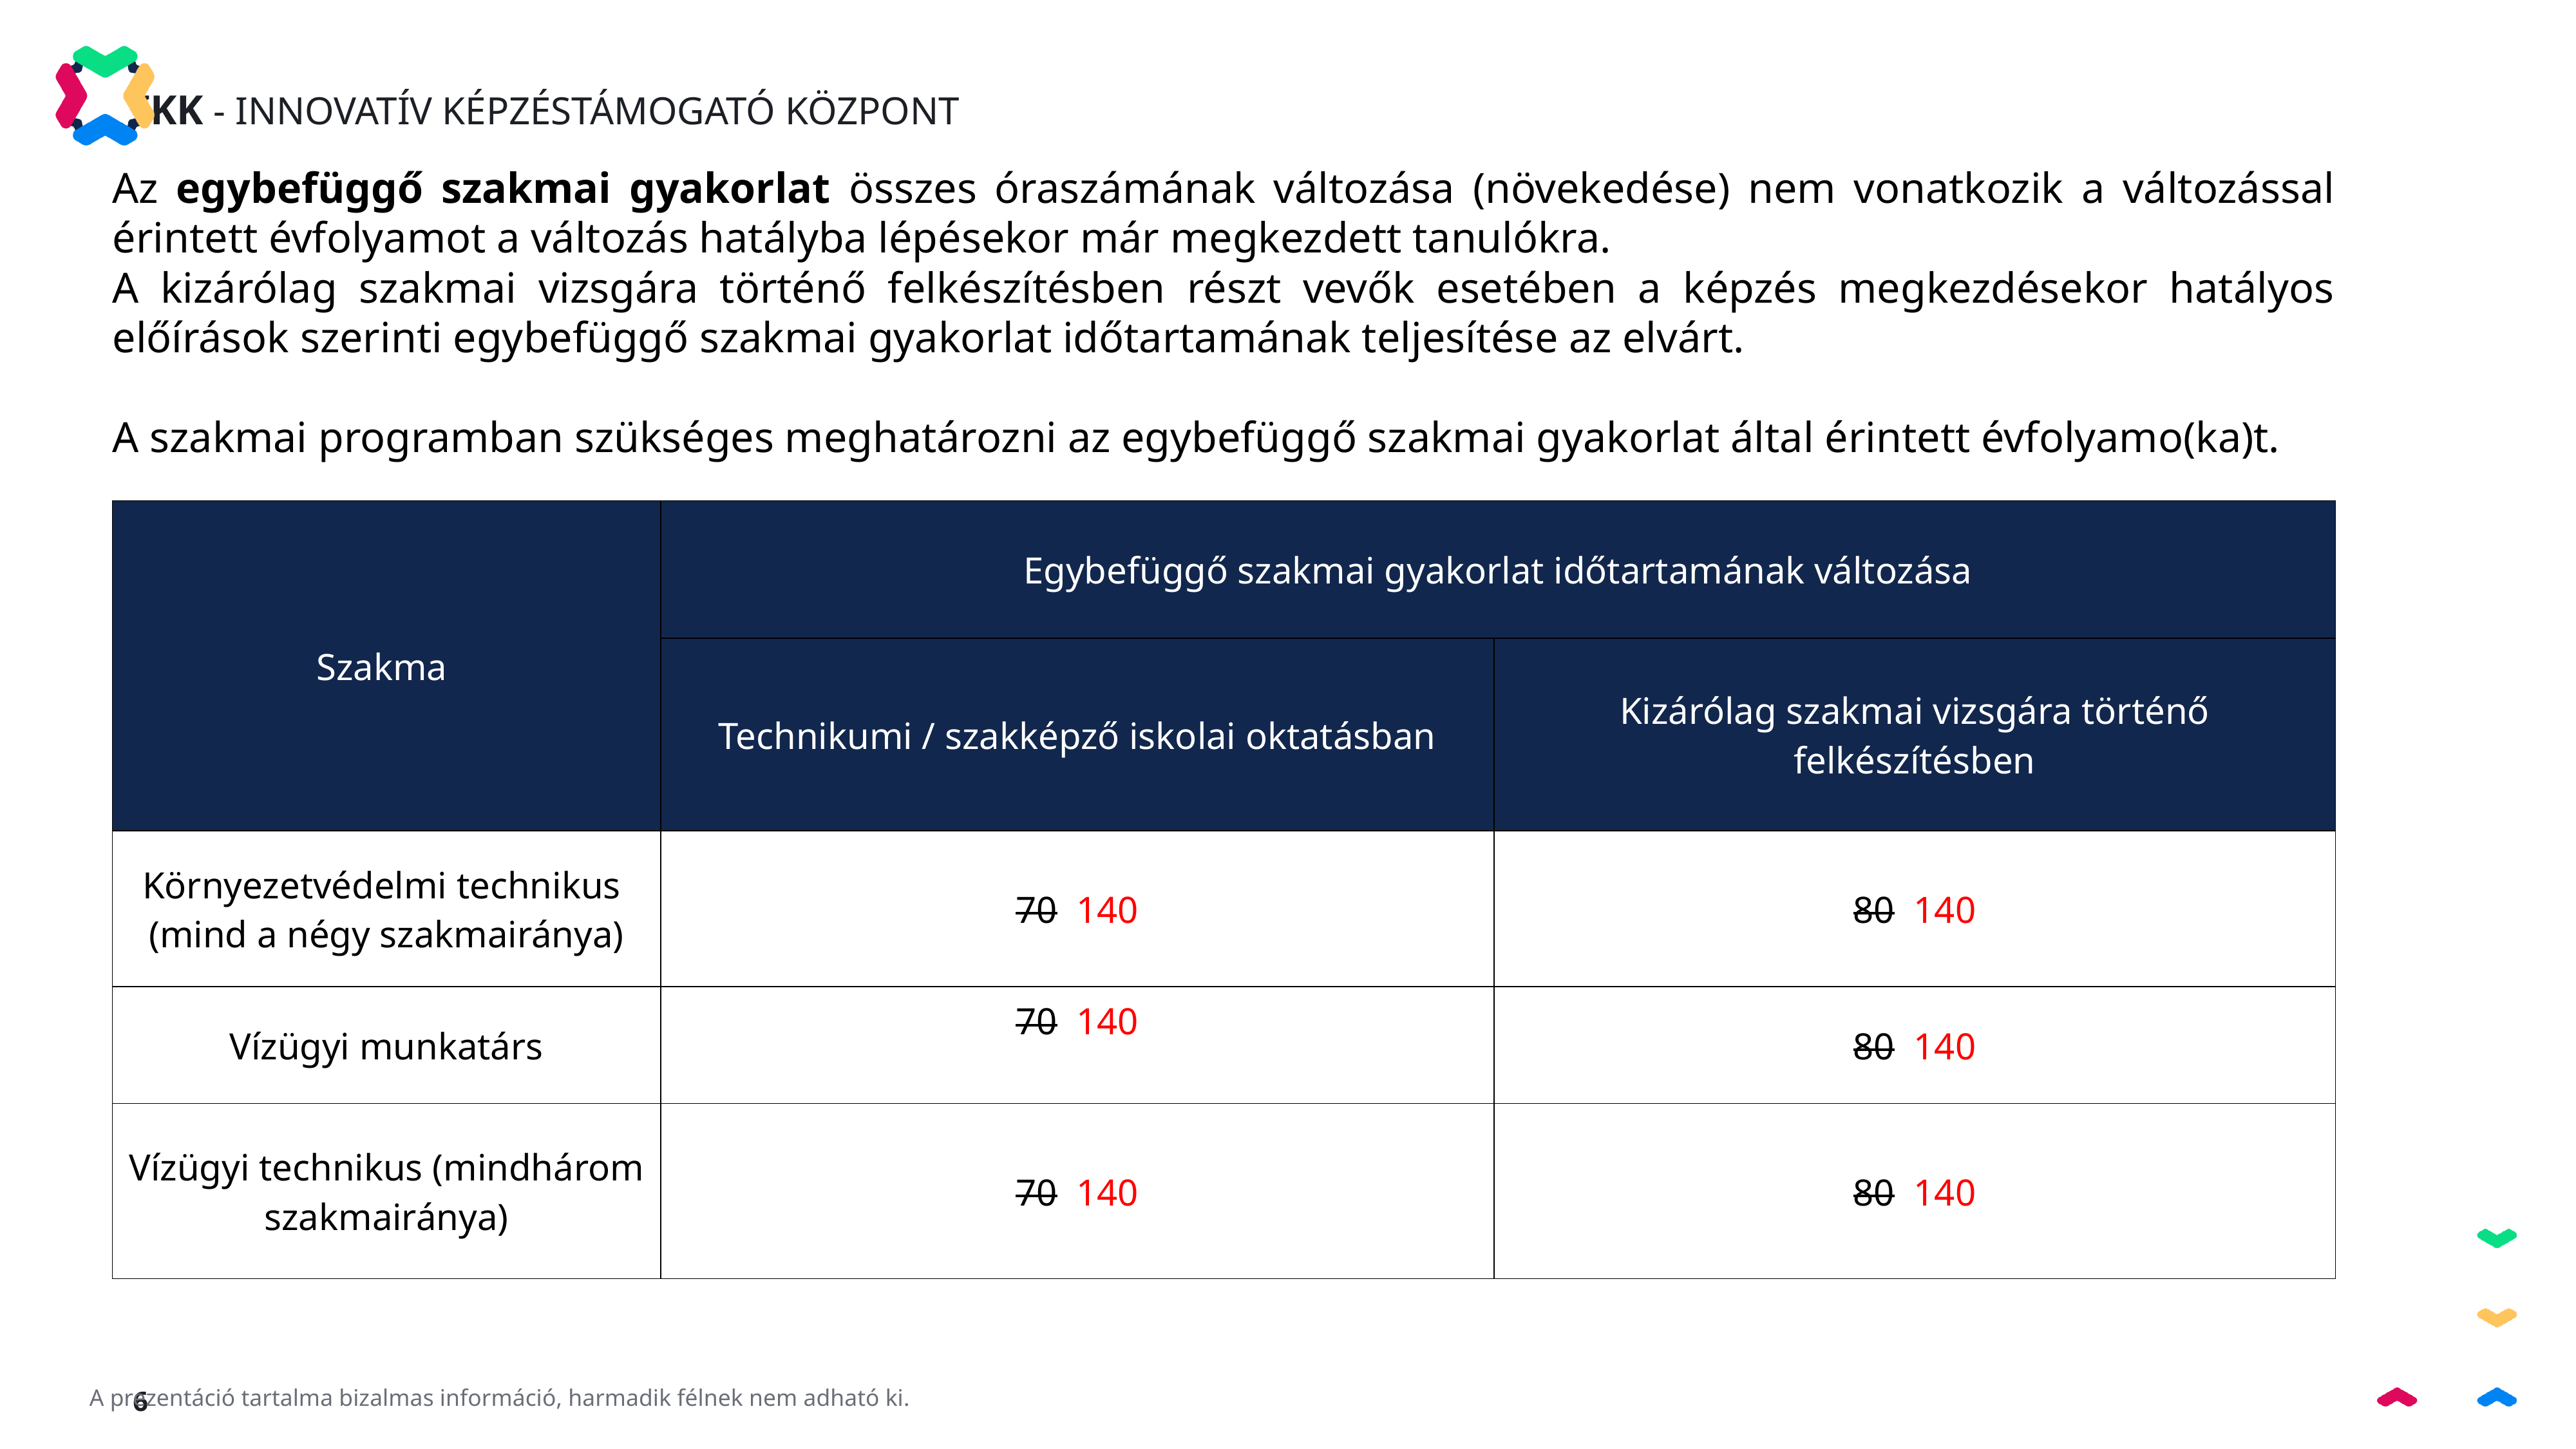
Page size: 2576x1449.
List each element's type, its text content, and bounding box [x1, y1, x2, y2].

table_cell 70 140 [661, 987, 1493, 1103]
table_cell Vízügyi munkatárs [113, 987, 660, 1103]
table_cell Kizárólag szakmai vizsgára történő felkészítésben [1495, 639, 2335, 830]
picture [55, 46, 155, 146]
table_cell Technikumi / szakképző iskolai oktatásban [661, 639, 1493, 830]
table_header Szakma [113, 501, 660, 830]
table_cell 80 140 [1495, 1104, 2335, 1278]
list Az egybefüggő szakmai gyakorlat összes óraszámának változása (növekedése) nem vonatkozik a változással érintett évfolyamot a változás hatályba lépésekor már megkezdett tanulókra. A kizárólag szakmai vizsgára történő felkészítésben részt vevők esetében a képzés megkezdésekor hatályos előírások szerinti egybefüggő szakmai gyakorlat időtartamának teljesítése az elvárt. A szakmai programban szükséges meghatározni az egybefüggő szakmai gyakorlat által érintett évfolyamo(ka)t. [112, 161, 2336, 500]
table_cell 70 140 [661, 1104, 1493, 1278]
picture [2377, 1229, 2517, 1406]
table_cell 70 140 [661, 831, 1493, 986]
table_cell 80 140 [1495, 831, 2335, 986]
table_cell Vízügyi technikus (mindhárom szakmairánya) [113, 1104, 660, 1278]
table_cell 80 140 [1495, 987, 2335, 1103]
table_cell Környezetvédelmi technikus (mind a négy szakmairánya) [113, 831, 660, 986]
table_header Egybefüggő szakmai gyakorlat időtartamának változása [661, 501, 2335, 638]
